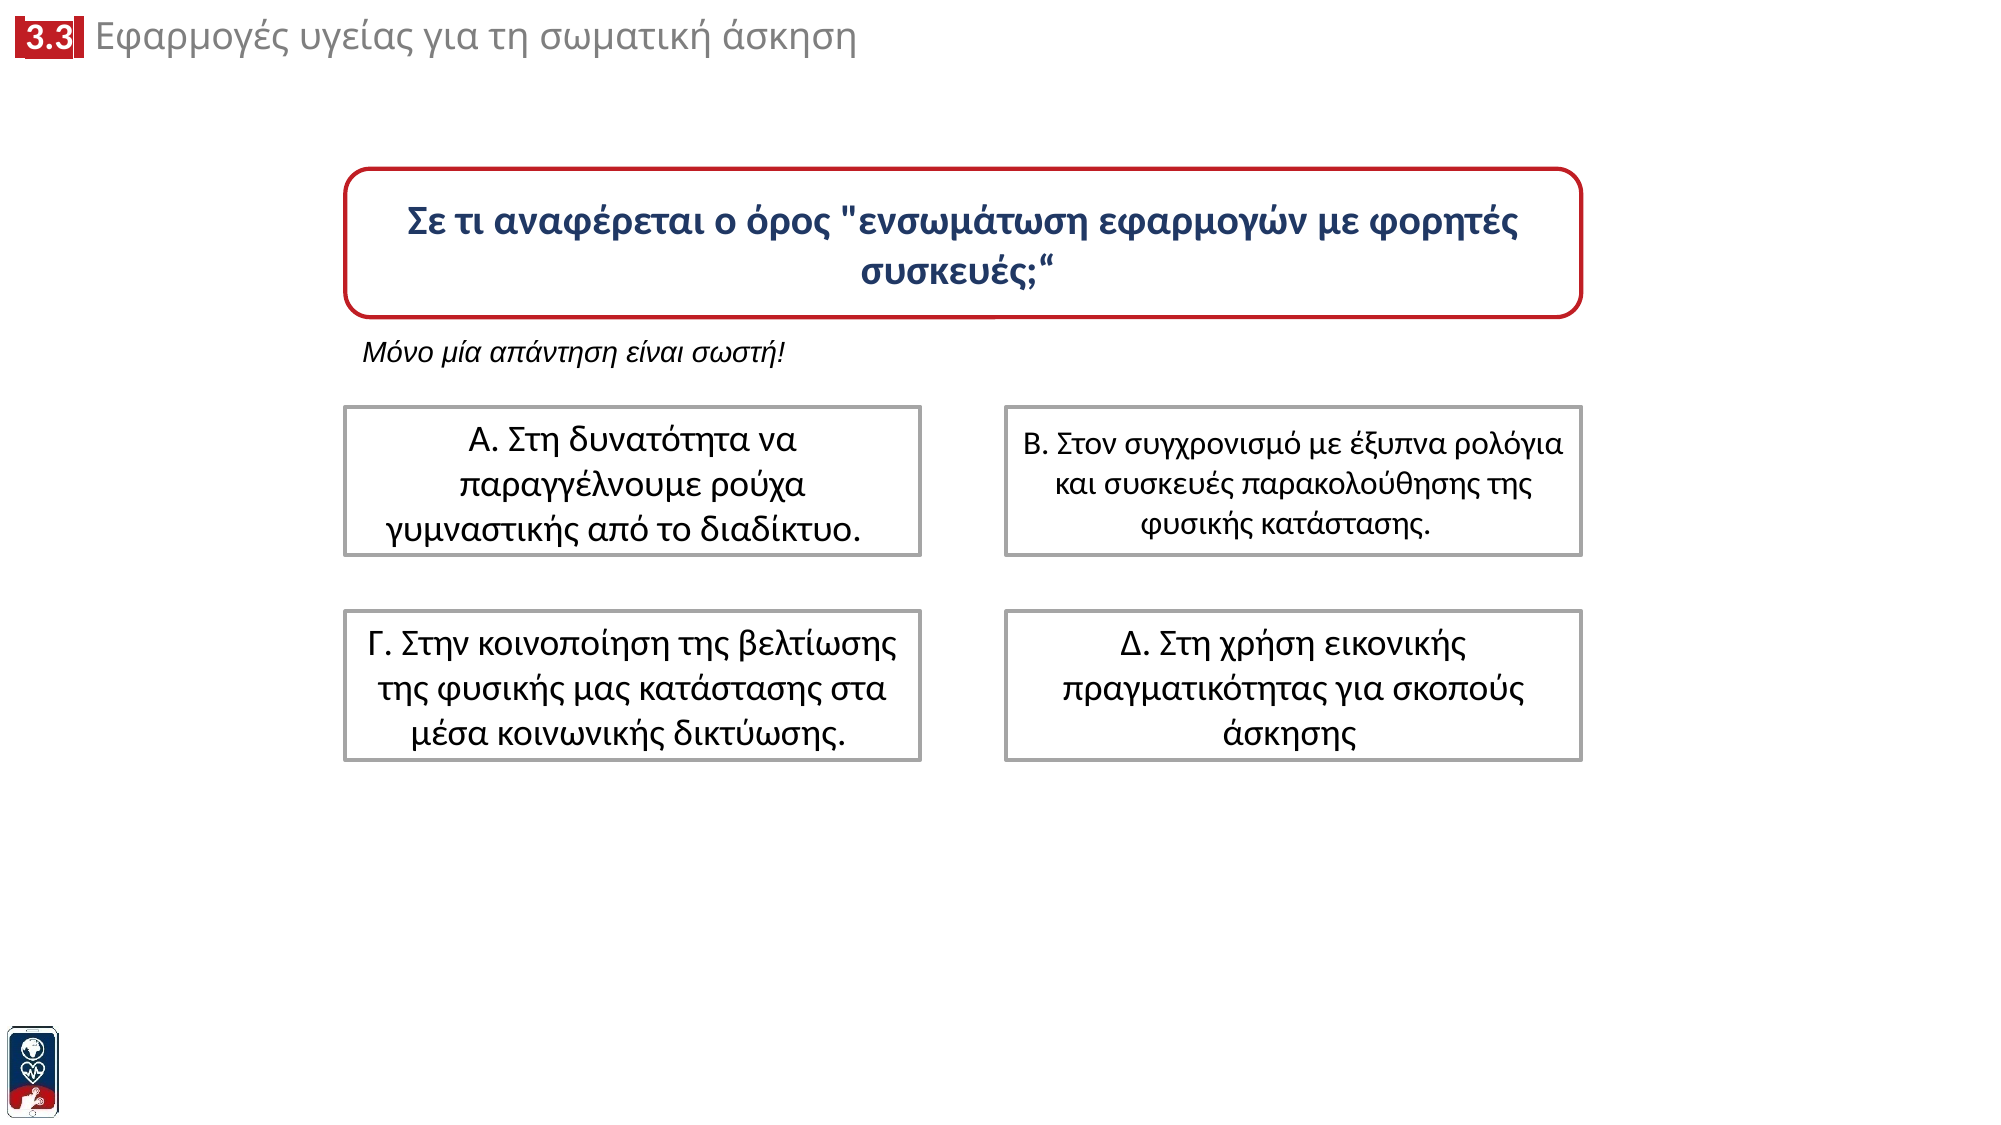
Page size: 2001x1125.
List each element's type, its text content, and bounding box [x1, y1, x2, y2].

text_box Σε τι αναφέρεται ο όρος "ενσωμάτωση εφαρμογών με φορητές συσκευές;“ [343, 166, 1584, 320]
text_box Μόνο μία απάντηση είναι σωστή! [347, 325, 801, 376]
text_box Β. Στον συγχρονισμό με έξυπνα ρολόγια και συσκευές παρακολούθησης της φυσικής κατάστασης. [1004, 405, 1583, 557]
text_box Δ. Στη χρήση εικονικής πραγματικότητας για σκοπούς άσκησης [1004, 609, 1583, 762]
picture [7, 1026, 59, 1118]
text_box Α. Στη δυνατότητα να παραγγέλνουμε ρούχα γυμναστικής από το διαδίκτυο. [343, 405, 922, 557]
text_box Γ. Στην κοινοποίηση της βελτίωσης της φυσικής μας κατάστασης στα μέσα κοινωνικής δικτύωσης. [343, 609, 922, 762]
